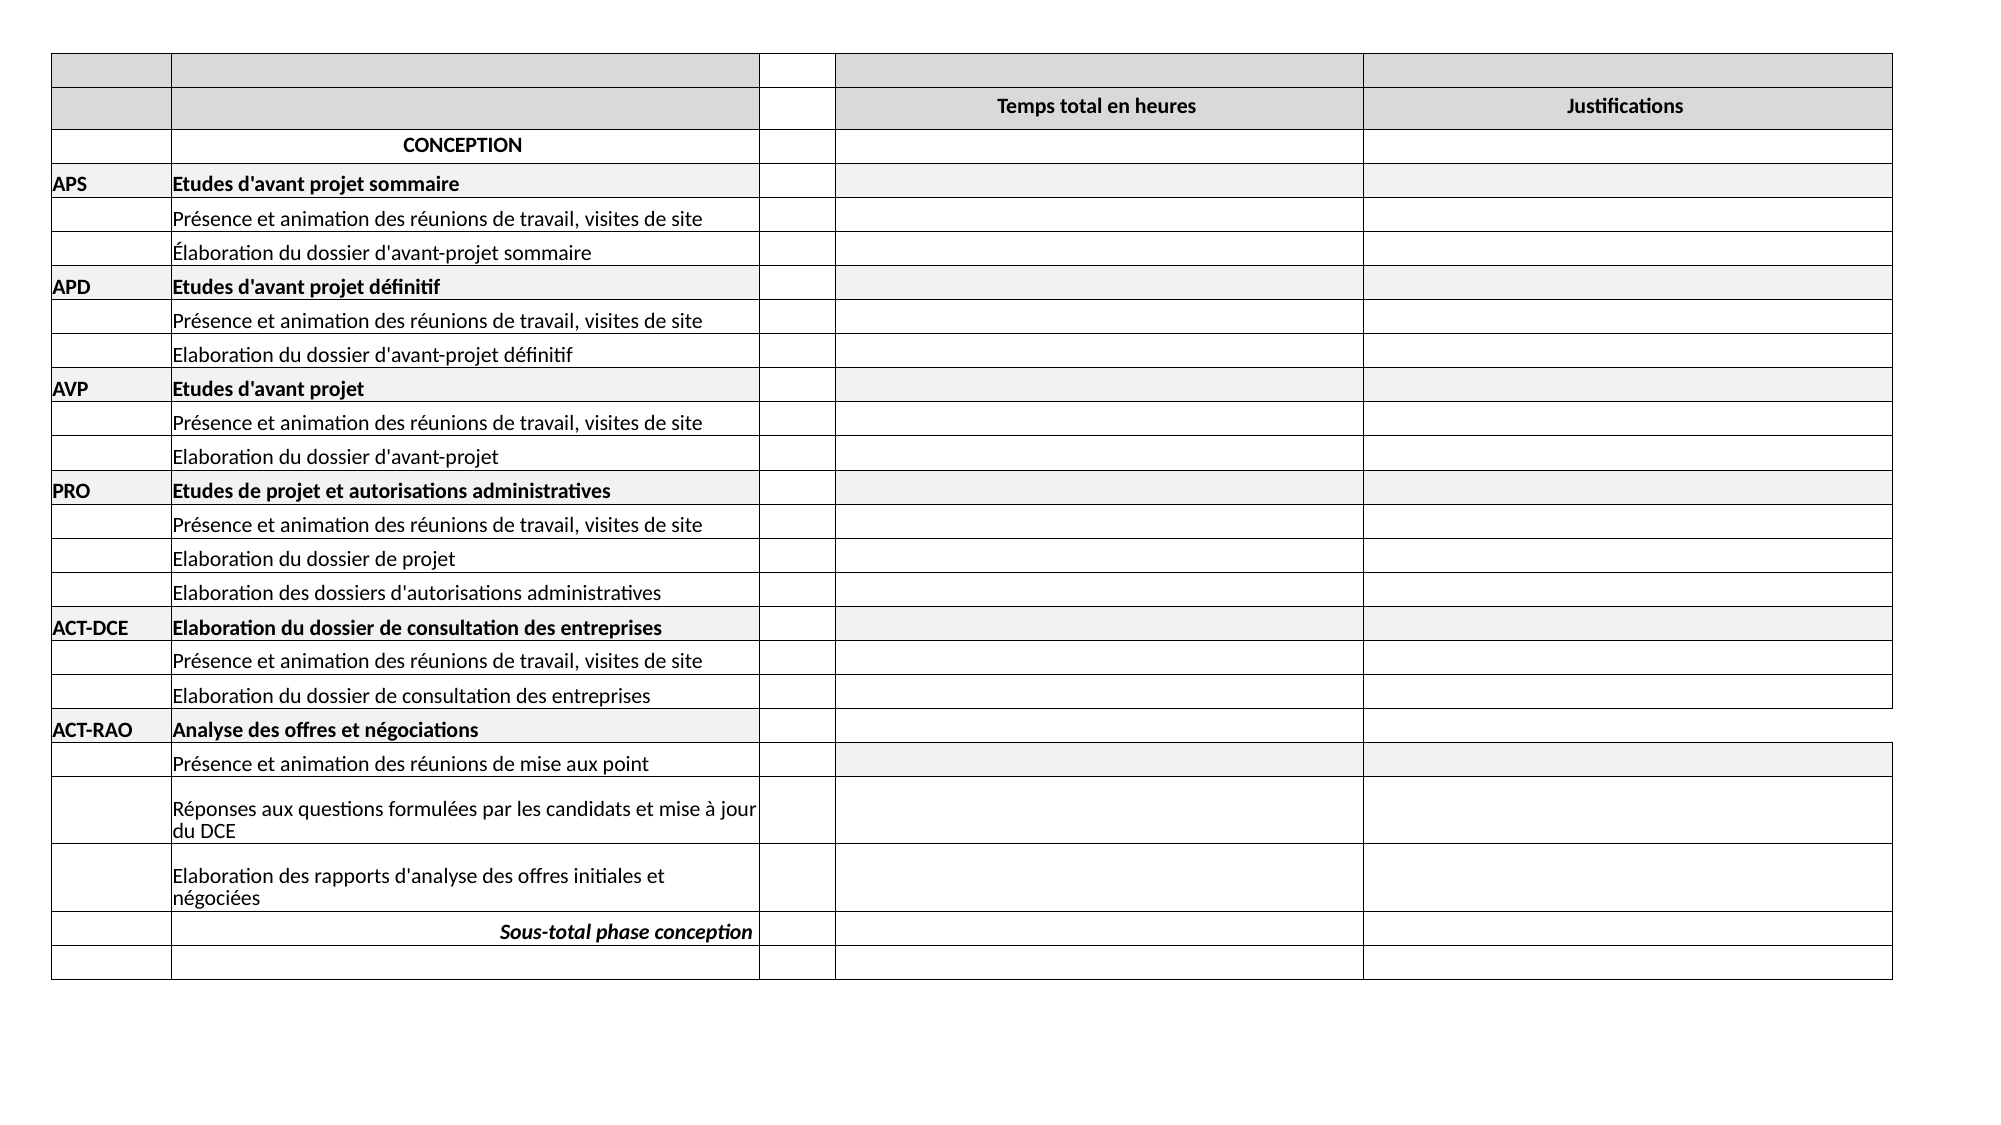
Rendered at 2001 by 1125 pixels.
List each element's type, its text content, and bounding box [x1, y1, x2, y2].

table_cell [836, 368, 1363, 401]
table_cell [52, 573, 171, 606]
table_cell Présence et animation des réunions de travail, visites de site [172, 198, 759, 231]
table_cell [836, 505, 1363, 538]
table_header [1364, 54, 1892, 87]
table_cell [52, 232, 171, 265]
table_cell Elaboration des dossiers d'autorisations administratives [172, 573, 759, 606]
table_cell [760, 334, 835, 367]
table_cell [836, 777, 1363, 843]
table_cell [836, 232, 1363, 265]
table_header [760, 54, 835, 87]
table_cell Elaboration du dossier d'avant-projet [172, 436, 759, 470]
table_cell ACT-RAO [52, 709, 171, 742]
table_cell [1364, 607, 1892, 640]
table_header [172, 54, 759, 87]
table_cell [760, 368, 835, 401]
table_cell [1364, 402, 1892, 435]
table_cell [760, 300, 835, 333]
table_cell [760, 777, 835, 843]
table_cell [760, 573, 835, 606]
table_cell [760, 471, 835, 504]
table_cell [52, 641, 171, 674]
table_cell [760, 164, 835, 197]
table_cell Etudes d'avant projet sommaire [172, 164, 759, 197]
table_cell [760, 607, 835, 640]
table_cell [760, 198, 835, 231]
table_cell [836, 471, 1363, 504]
table_cell Elaboration du dossier de consultation des entreprises [172, 607, 759, 640]
table_cell [836, 198, 1363, 231]
table_cell [1364, 743, 1892, 776]
table_cell [760, 88, 835, 129]
table_cell [52, 844, 171, 911]
table_cell [760, 505, 835, 538]
table_cell [52, 88, 171, 129]
table_cell [172, 946, 759, 979]
table_cell APS [52, 164, 171, 197]
table_cell [1364, 266, 1892, 299]
table_cell [760, 743, 835, 776]
table_cell [52, 946, 171, 979]
table_cell [760, 232, 835, 265]
table_cell [836, 675, 1363, 708]
table_cell [1364, 130, 1892, 163]
table_cell ACT-DCE [52, 607, 171, 640]
table_cell [1364, 471, 1892, 504]
table_cell [836, 743, 1363, 776]
table_cell Elaboration du dossier de consultation des entreprises [172, 675, 759, 708]
table_cell [1364, 777, 1892, 843]
table_cell [1364, 300, 1892, 333]
table_cell [836, 402, 1363, 435]
table_cell [836, 844, 1363, 911]
table_cell Justifications [1364, 88, 1892, 129]
table_cell APD [52, 266, 171, 299]
table_cell [836, 300, 1363, 333]
table_cell [52, 777, 171, 843]
table_cell Élaboration du dossier d'avant-projet sommaire [172, 232, 759, 265]
table_cell [836, 266, 1363, 299]
table_cell [836, 573, 1363, 606]
table_cell PRO [52, 471, 171, 504]
table_cell [172, 88, 759, 129]
table_cell [760, 844, 835, 911]
table_cell [836, 334, 1363, 367]
table_cell [52, 402, 171, 435]
table_cell AVP [52, 368, 171, 401]
table_cell [836, 946, 1363, 979]
table_cell [836, 709, 1363, 742]
table_cell [760, 402, 835, 435]
table_cell [760, 709, 835, 742]
table_cell Etudes d'avant projet définitif [172, 266, 759, 299]
table_cell [1364, 844, 1892, 911]
table_cell Sous-total phase conception [172, 912, 759, 945]
table_cell Etudes de projet et autorisations administratives [172, 471, 759, 504]
table_cell [1364, 334, 1892, 367]
table_cell [836, 130, 1363, 163]
table_cell Présence et animation des réunions de mise aux point [172, 743, 759, 776]
table_cell [836, 539, 1363, 572]
table_cell Présence et animation des réunions de travail, visites de site [172, 505, 759, 538]
table_cell [760, 130, 835, 163]
table_cell [52, 130, 171, 163]
table_cell [760, 436, 835, 470]
table_cell Présence et animation des réunions de travail, visites de site [172, 300, 759, 333]
table_cell [52, 300, 171, 333]
table_cell [52, 539, 171, 572]
table_cell [1364, 573, 1892, 606]
table_cell Elaboration des rapports d'analyse des offres initiales et négociées [172, 844, 759, 911]
table_cell [760, 912, 835, 945]
table_cell Etudes d'avant projet [172, 368, 759, 401]
table_cell [52, 505, 171, 538]
table_cell [1364, 436, 1892, 470]
table_cell [760, 539, 835, 572]
table_cell [1364, 946, 1892, 979]
table_cell [836, 607, 1363, 640]
table_cell [1364, 675, 1892, 708]
table_header [836, 54, 1363, 87]
table_cell [52, 912, 171, 945]
table_cell [52, 675, 171, 708]
table_cell [760, 266, 835, 299]
table_cell [836, 641, 1363, 674]
table_cell [1364, 505, 1892, 538]
table_cell [52, 743, 171, 776]
table_cell Analyse des offres et négociations [172, 709, 759, 742]
table_cell [1364, 232, 1892, 265]
table_cell [760, 946, 835, 979]
table_cell Présence et animation des réunions de travail, visites de site [172, 641, 759, 674]
table_cell [1364, 912, 1892, 945]
table_cell [836, 912, 1363, 945]
table_cell [52, 436, 171, 470]
table_cell CONCEPTION [172, 130, 759, 163]
table_cell [1364, 198, 1892, 231]
table_cell [1364, 641, 1892, 674]
table_cell [1364, 539, 1892, 572]
table_cell [1364, 368, 1892, 401]
table_cell [1364, 164, 1892, 197]
table_cell [52, 198, 171, 231]
table_cell Réponses aux questions formulées par les candidats et mise à jour du DCE [172, 777, 759, 843]
table_cell Elaboration du dossier d'avant-projet définitif [172, 334, 759, 367]
table_cell Elaboration du dossier de projet [172, 539, 759, 572]
table_cell [52, 334, 171, 367]
table_cell Présence et animation des réunions de travail, visites de site [172, 402, 759, 435]
table_cell [836, 436, 1363, 470]
table_cell Temps total en heures [836, 88, 1363, 129]
table_cell [760, 675, 835, 708]
table_cell [1364, 709, 1892, 742]
table_header [52, 54, 171, 87]
table_cell [836, 164, 1363, 197]
table_cell [760, 641, 835, 674]
